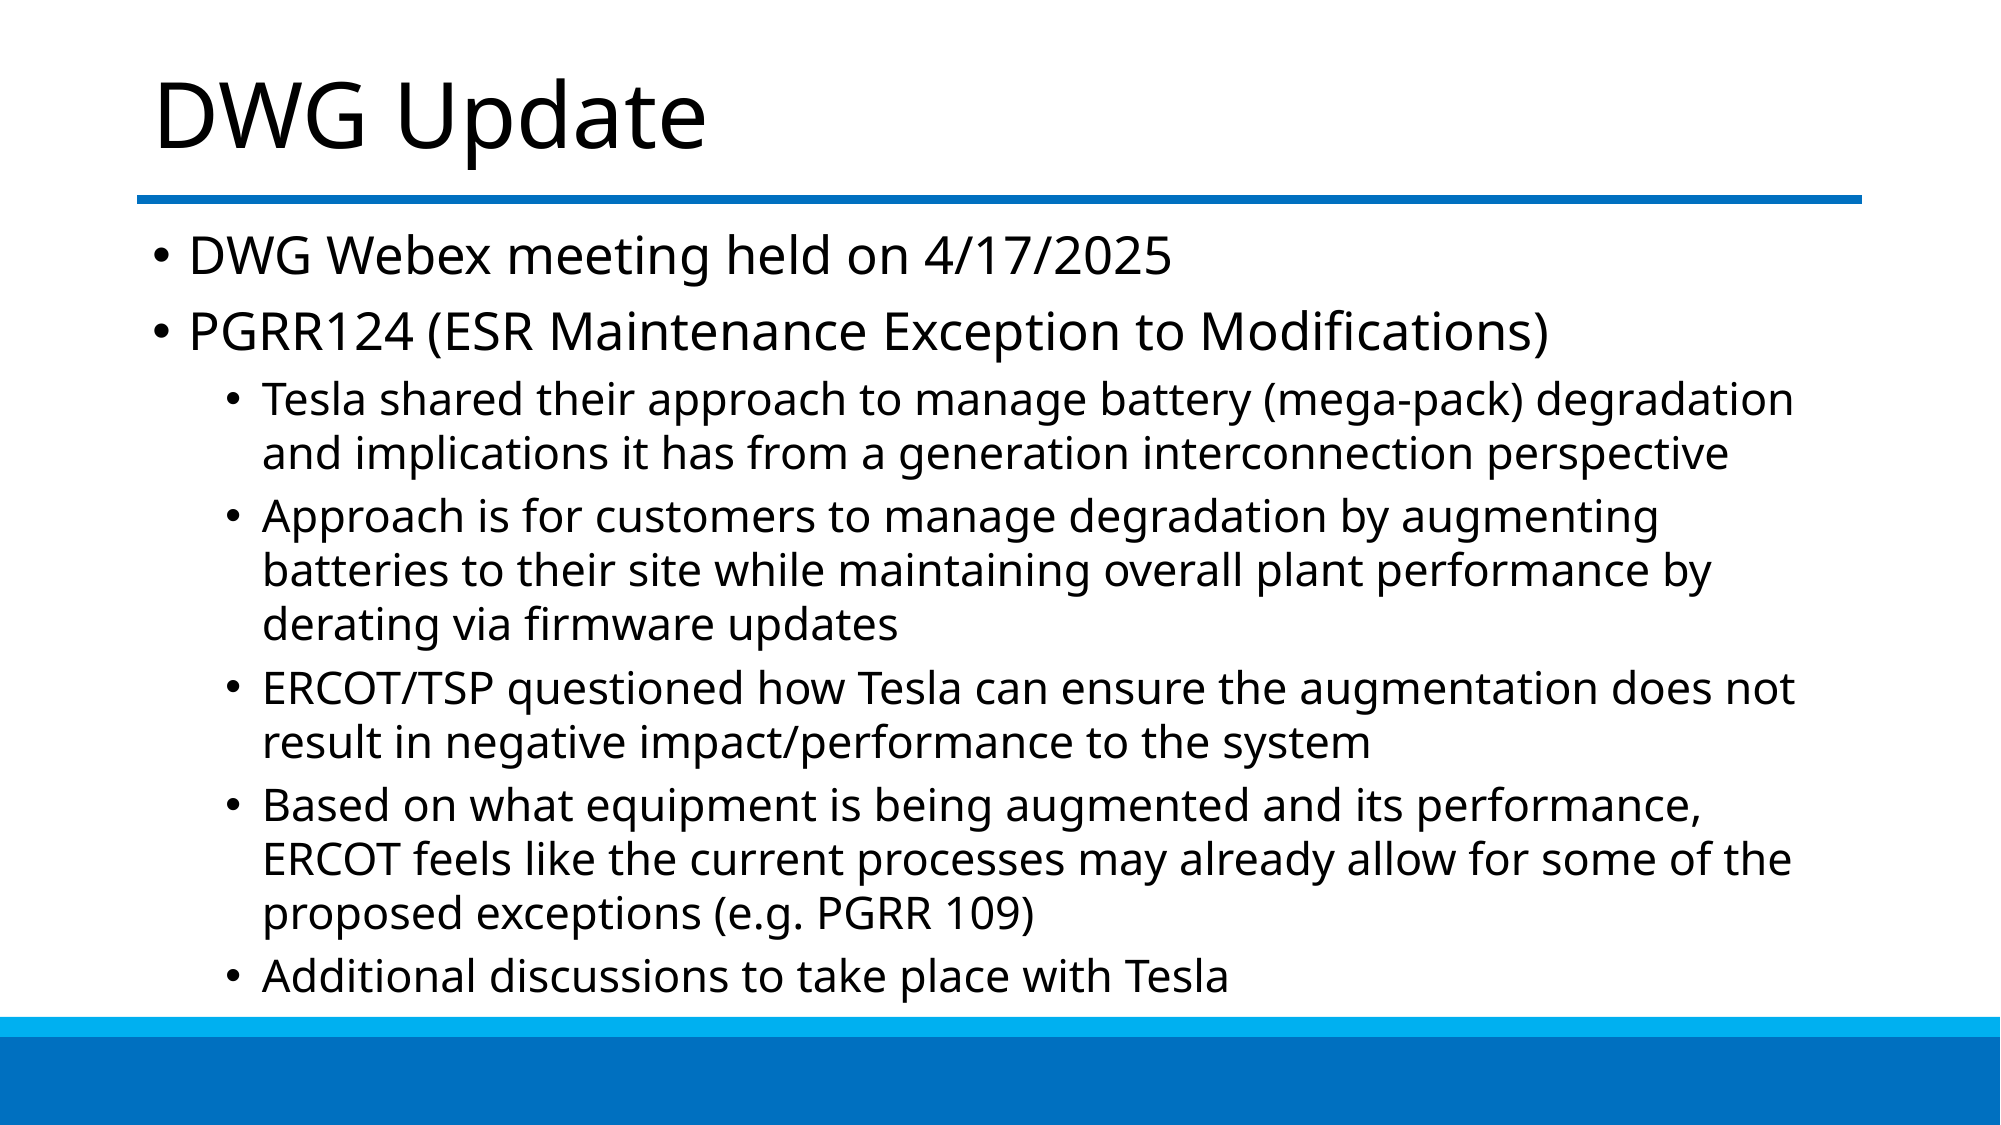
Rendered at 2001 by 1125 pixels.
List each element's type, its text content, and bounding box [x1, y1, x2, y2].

title DWG Update [137, 59, 1863, 178]
list DWG Webex meeting held on 4/17/2025 PGRR124 (ESR Maintenance Exception to Modifications) Tesla shared their approach to manage battery (mega-pack) degradation and implications it has from a generation interconnection perspective Approach is for customers to manage degradation by augmenting batteries to their site while maintaining overall plant performance by derating via firmware updates ERCOT/TSP questioned how Tesla can ensure the augmentation does not result in negative impact/performance to the system Based on what equipment is being augmented and its performance, ERCOT feels like the current processes may already allow for some of the proposed exceptions (e.g. PGRR 109) Additional discussions to take place with Tesla [137, 222, 1863, 1014]
